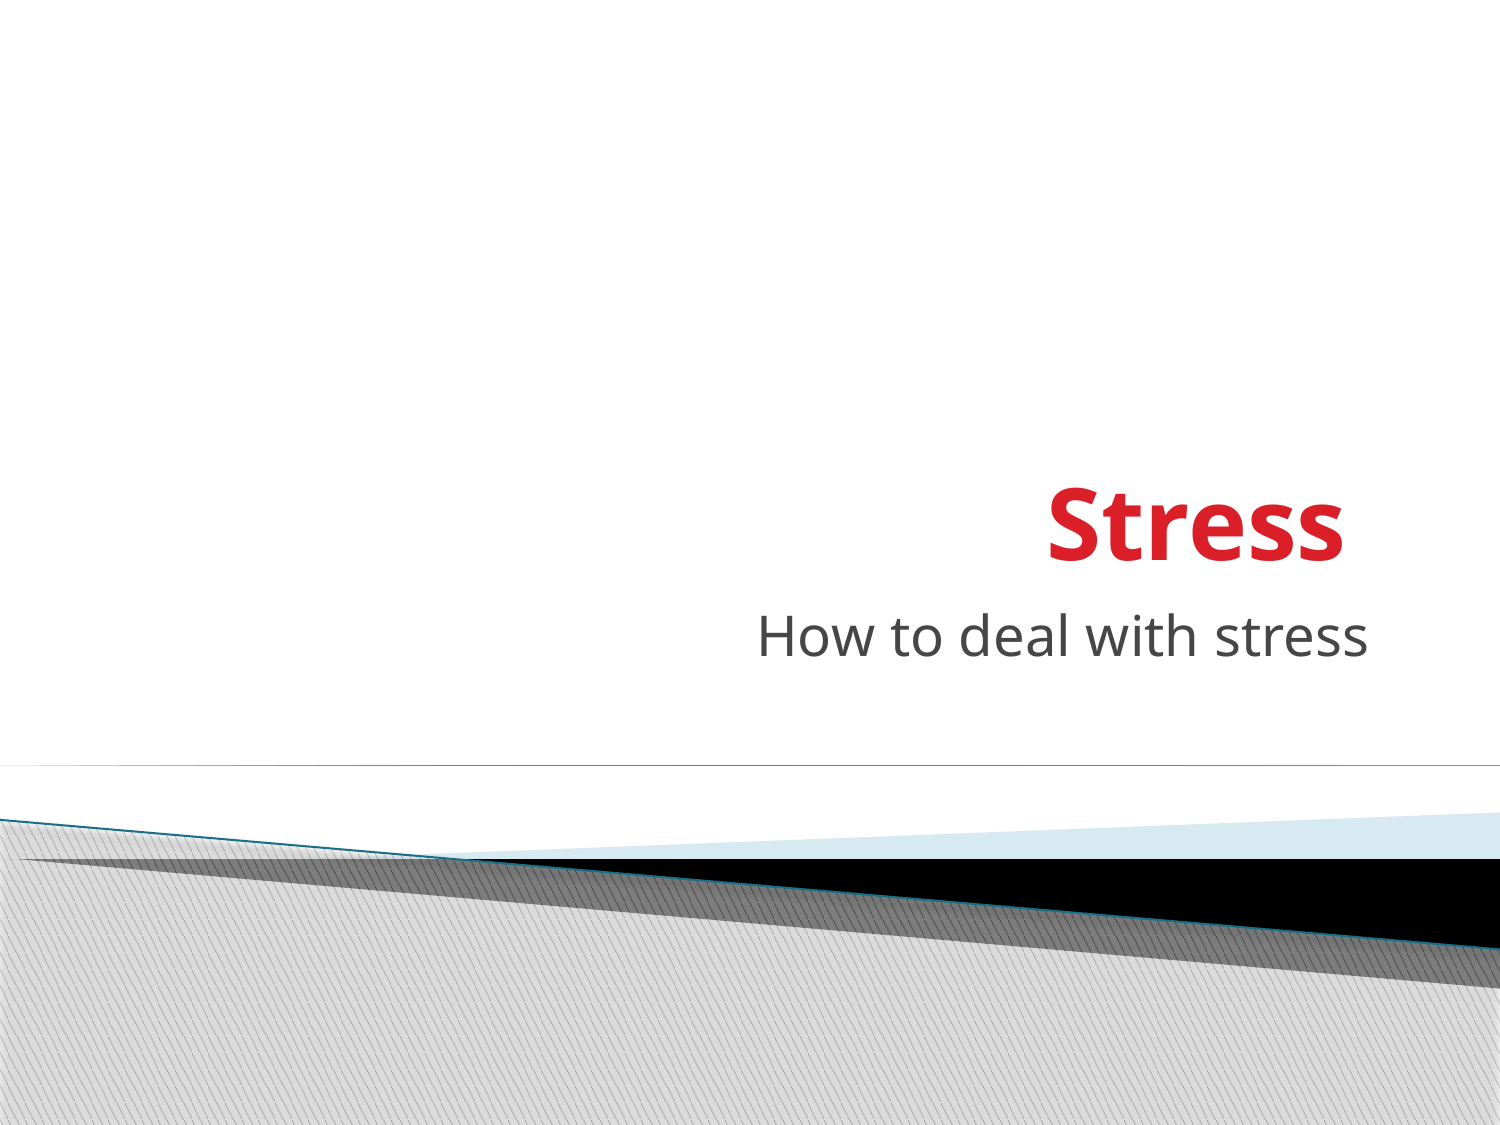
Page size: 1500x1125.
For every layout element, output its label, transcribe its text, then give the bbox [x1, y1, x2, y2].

title Stress [112, 287, 1388, 588]
subtitle How to deal with stress [112, 592, 1388, 790]
picture [5, 859, 1500, 989]
